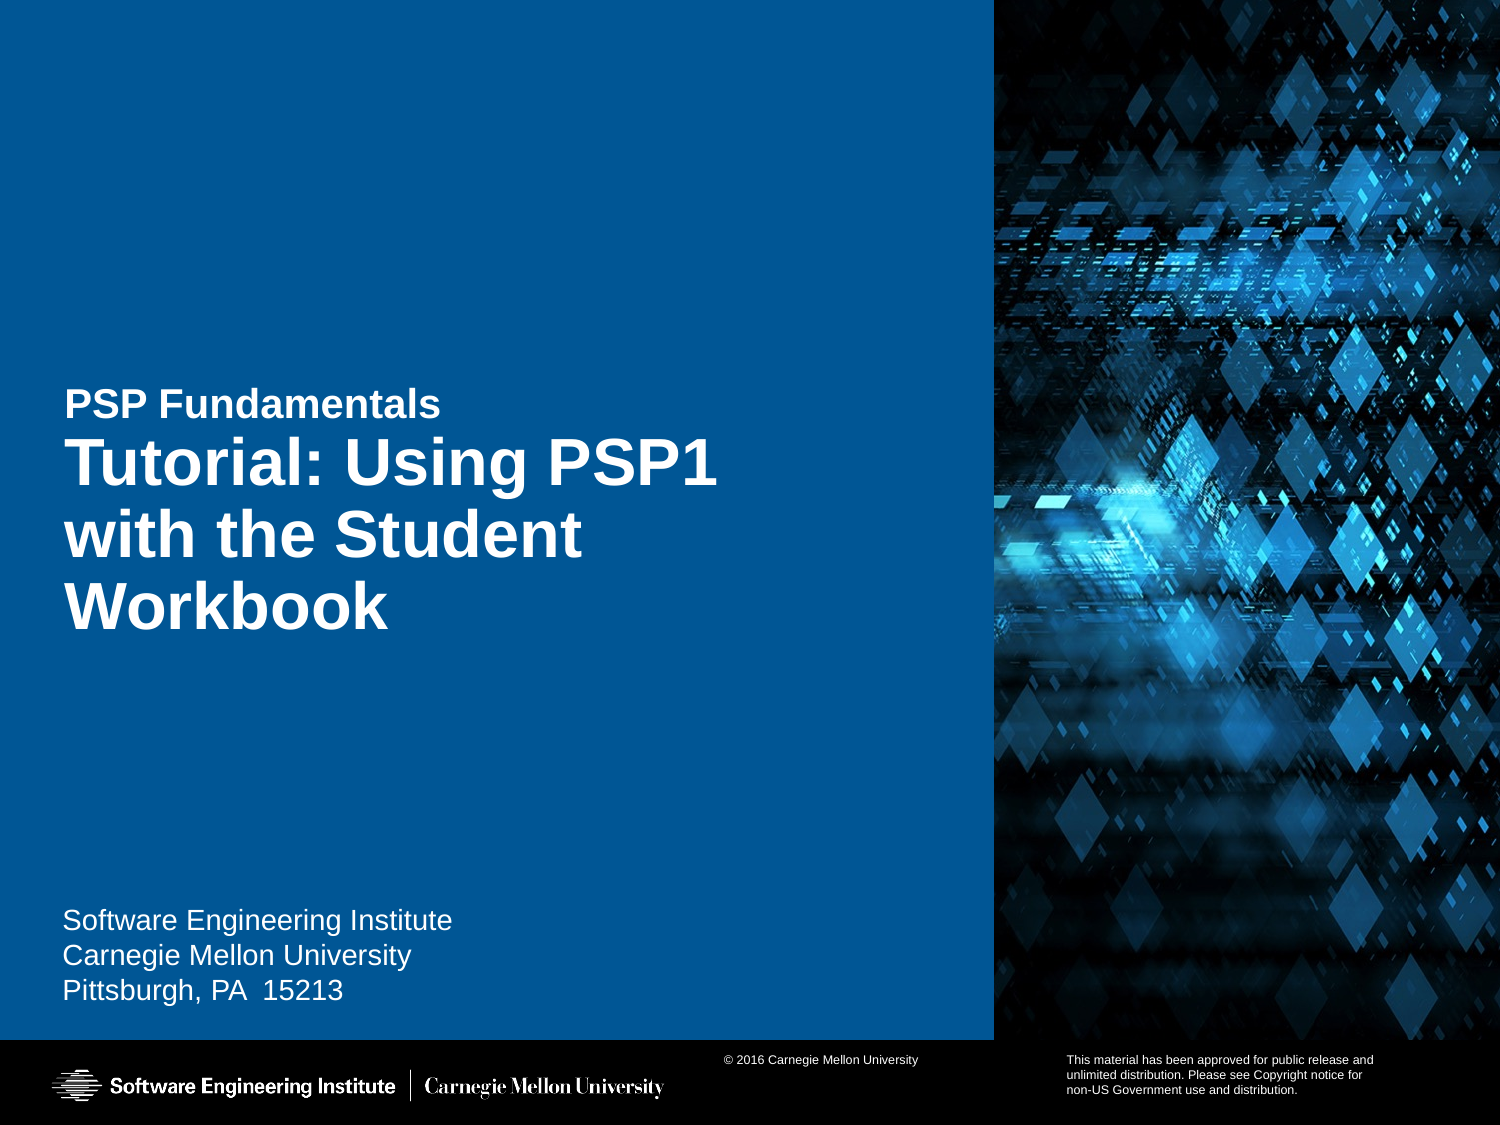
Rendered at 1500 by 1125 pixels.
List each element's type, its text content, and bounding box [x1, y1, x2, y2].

picture [43, 1062, 673, 1106]
picture [994, 0, 1500, 1040]
title PSP Fundamentals Tutorial: Using PSP1 with the Student Workbook [64, 43, 850, 644]
